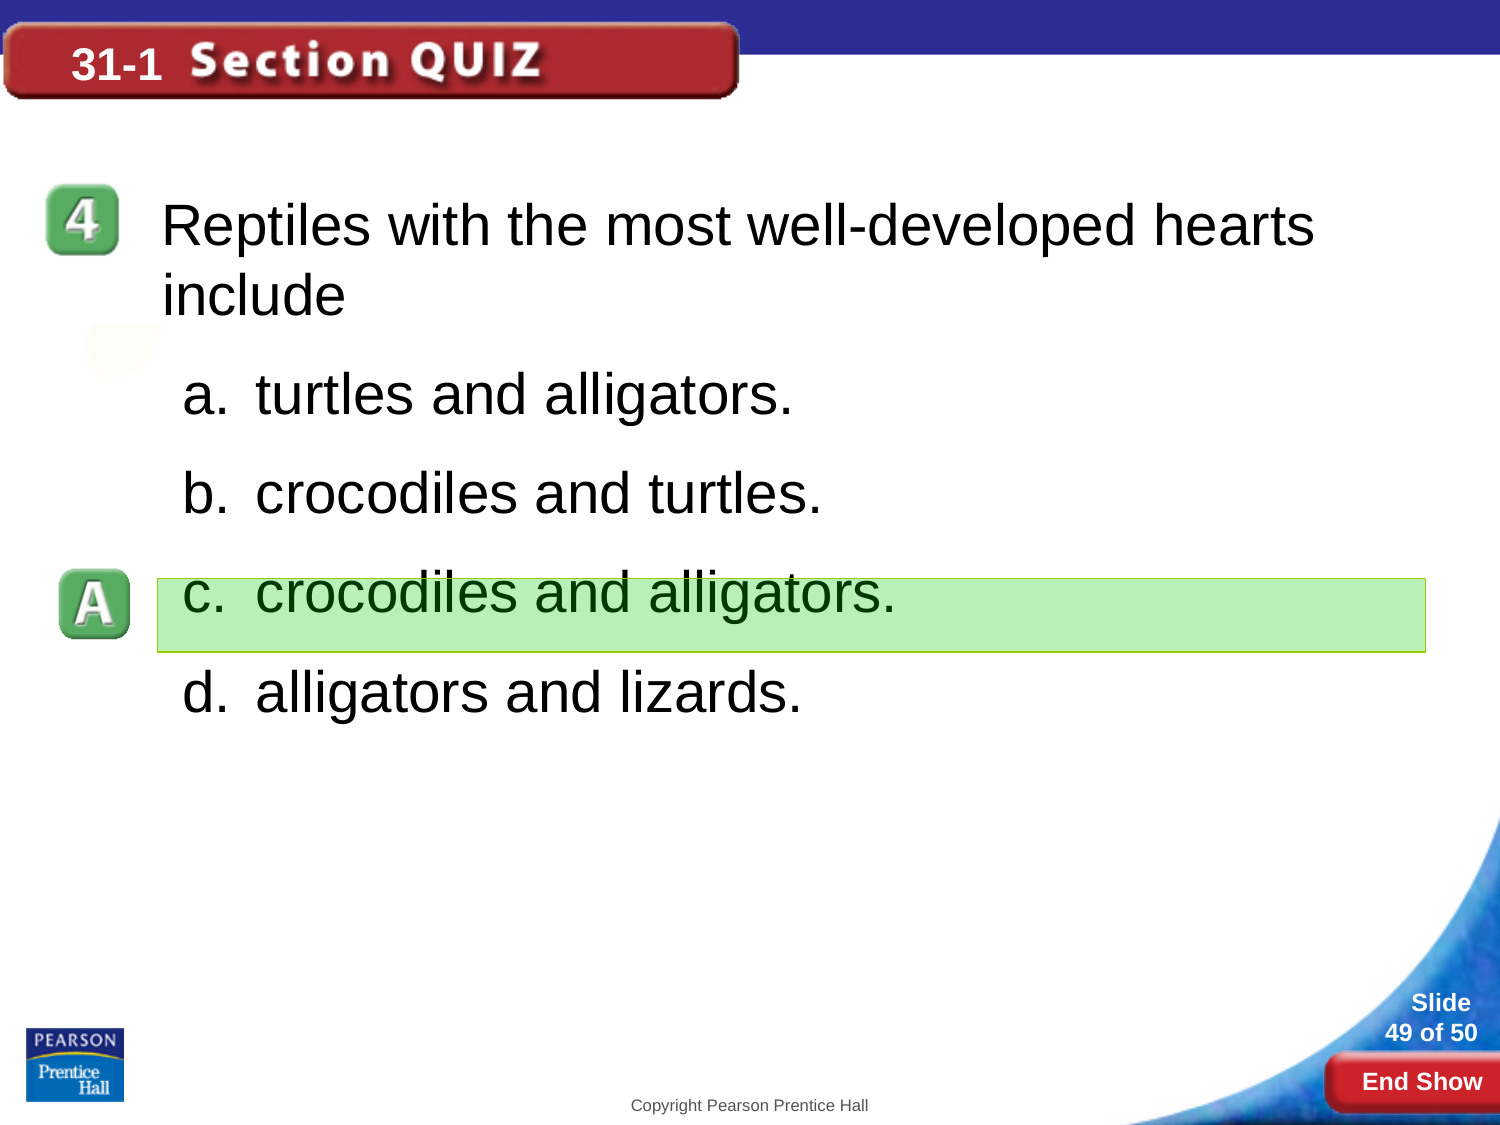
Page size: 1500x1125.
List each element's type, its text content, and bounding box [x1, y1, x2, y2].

text_box [157, 578, 1426, 653]
picture [38, 178, 136, 264]
picture [0, 0, 1500, 1125]
picture [49, 562, 146, 648]
title 31-1 [2, 26, 179, 98]
footer Copyright Pearson Prentice Hall [512, 1094, 988, 1113]
list Reptiles with the most well-developed hearts include turtles and alligators. crocodiles and turtles. crocodiles and alligators. alligators and lizards. [44, 179, 1440, 1094]
